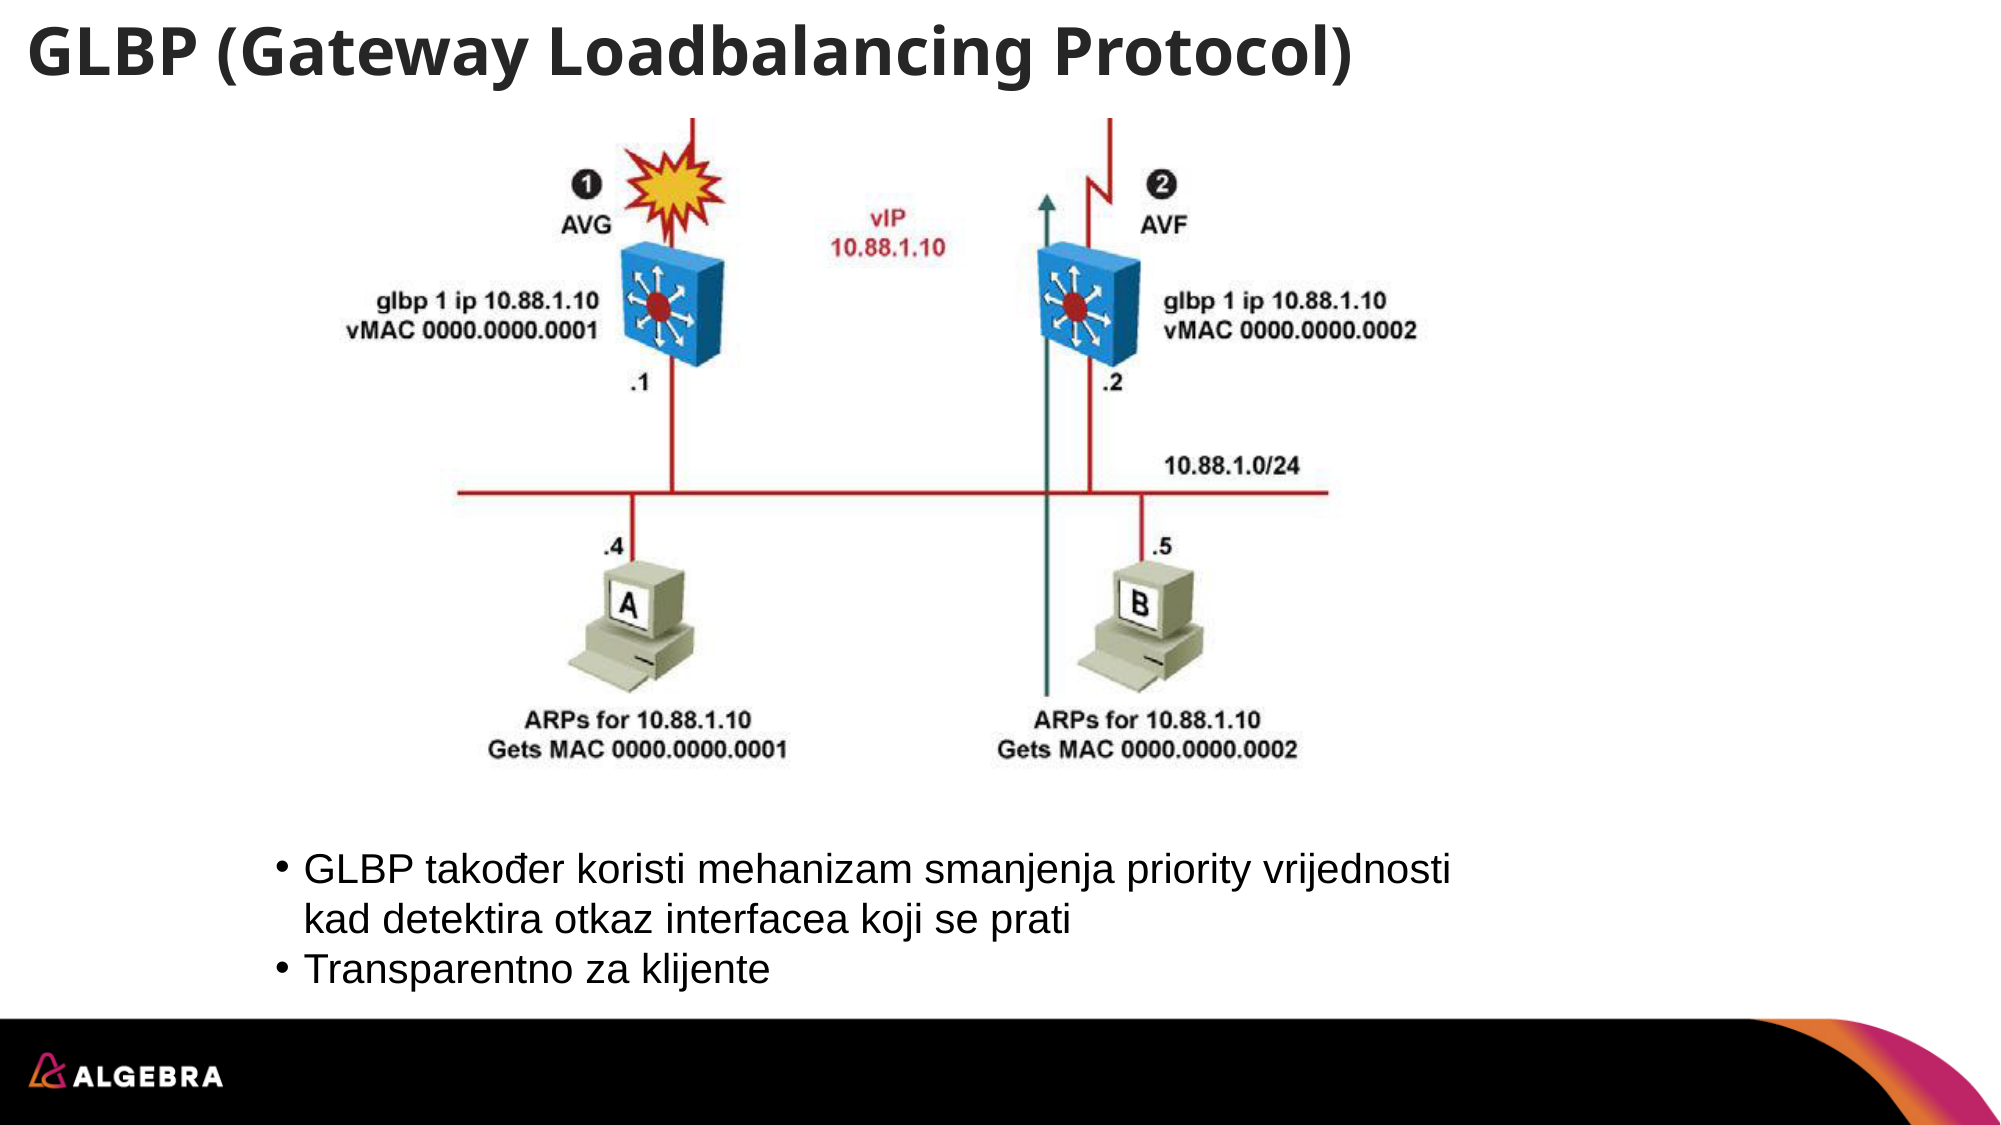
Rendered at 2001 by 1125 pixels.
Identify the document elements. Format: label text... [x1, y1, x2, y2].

title GLBP (Gateway Loadbalancing Protocol) [11, 10, 1959, 187]
text_box GLBP također koristi mehanizam smanjenja priority vrijednosti kad detektira otkaz interfacea koji se prati Transparentno za klijente [260, 754, 1504, 999]
picture [0, 0, 2001, 1125]
